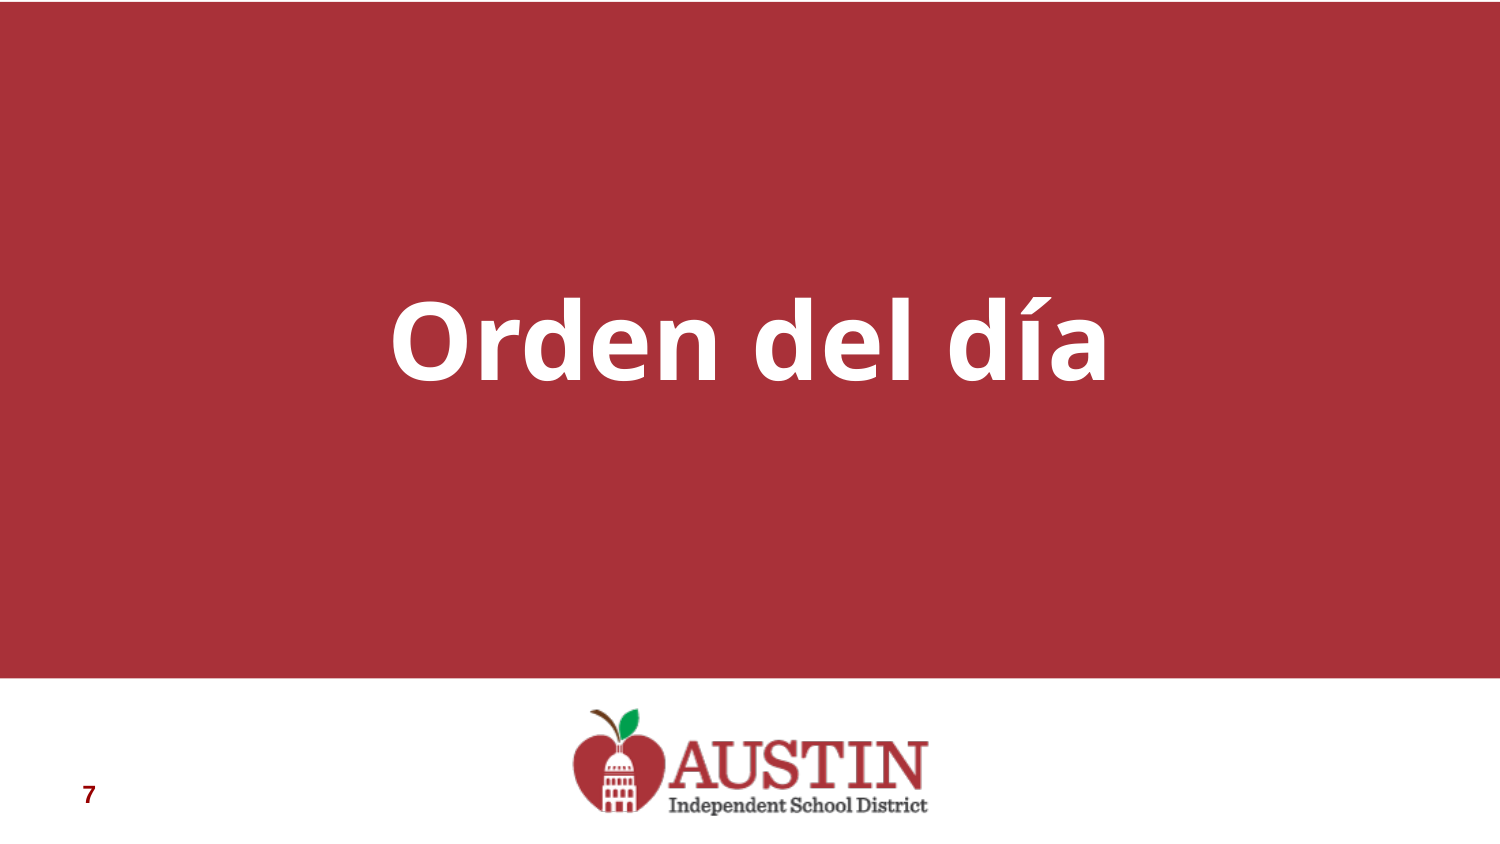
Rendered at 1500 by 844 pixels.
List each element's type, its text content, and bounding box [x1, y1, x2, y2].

slide_number 7 [21, 761, 112, 827]
picture [565, 692, 934, 831]
title Orden del día [51, 29, 1449, 644]
text_box [0, 1, 1500, 679]
